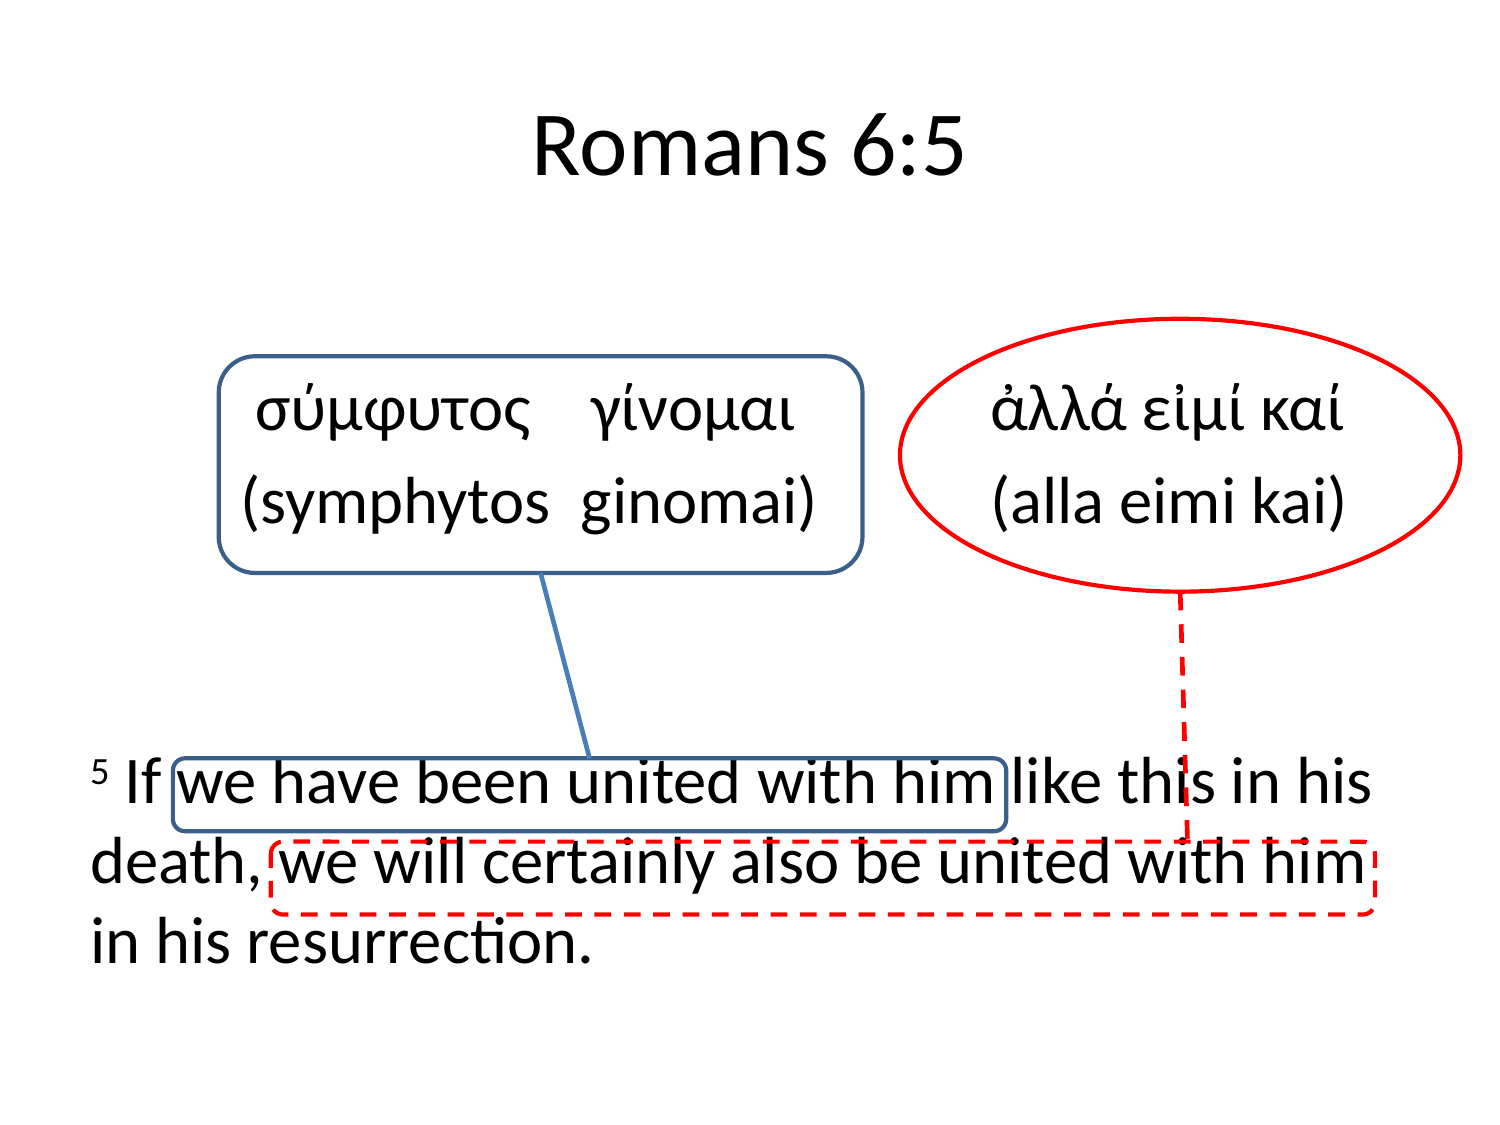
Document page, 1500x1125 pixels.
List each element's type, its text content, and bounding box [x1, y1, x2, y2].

text_box [170, 756, 1009, 834]
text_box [1179, 591, 1188, 840]
title Romans 6:5 [75, 45, 1425, 233]
text_box [268, 839, 1378, 917]
list σύμφυτος γίνομαι ἀλλά εἰμί καί (symphytos ginomai) (alla eimi kai) 5 If we have been united with him like this in his death, we will certainly also be united with him in his resurrection. [75, 262, 1425, 1005]
text_box [216, 354, 865, 576]
text_box [897, 316, 1463, 594]
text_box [540, 572, 590, 759]
